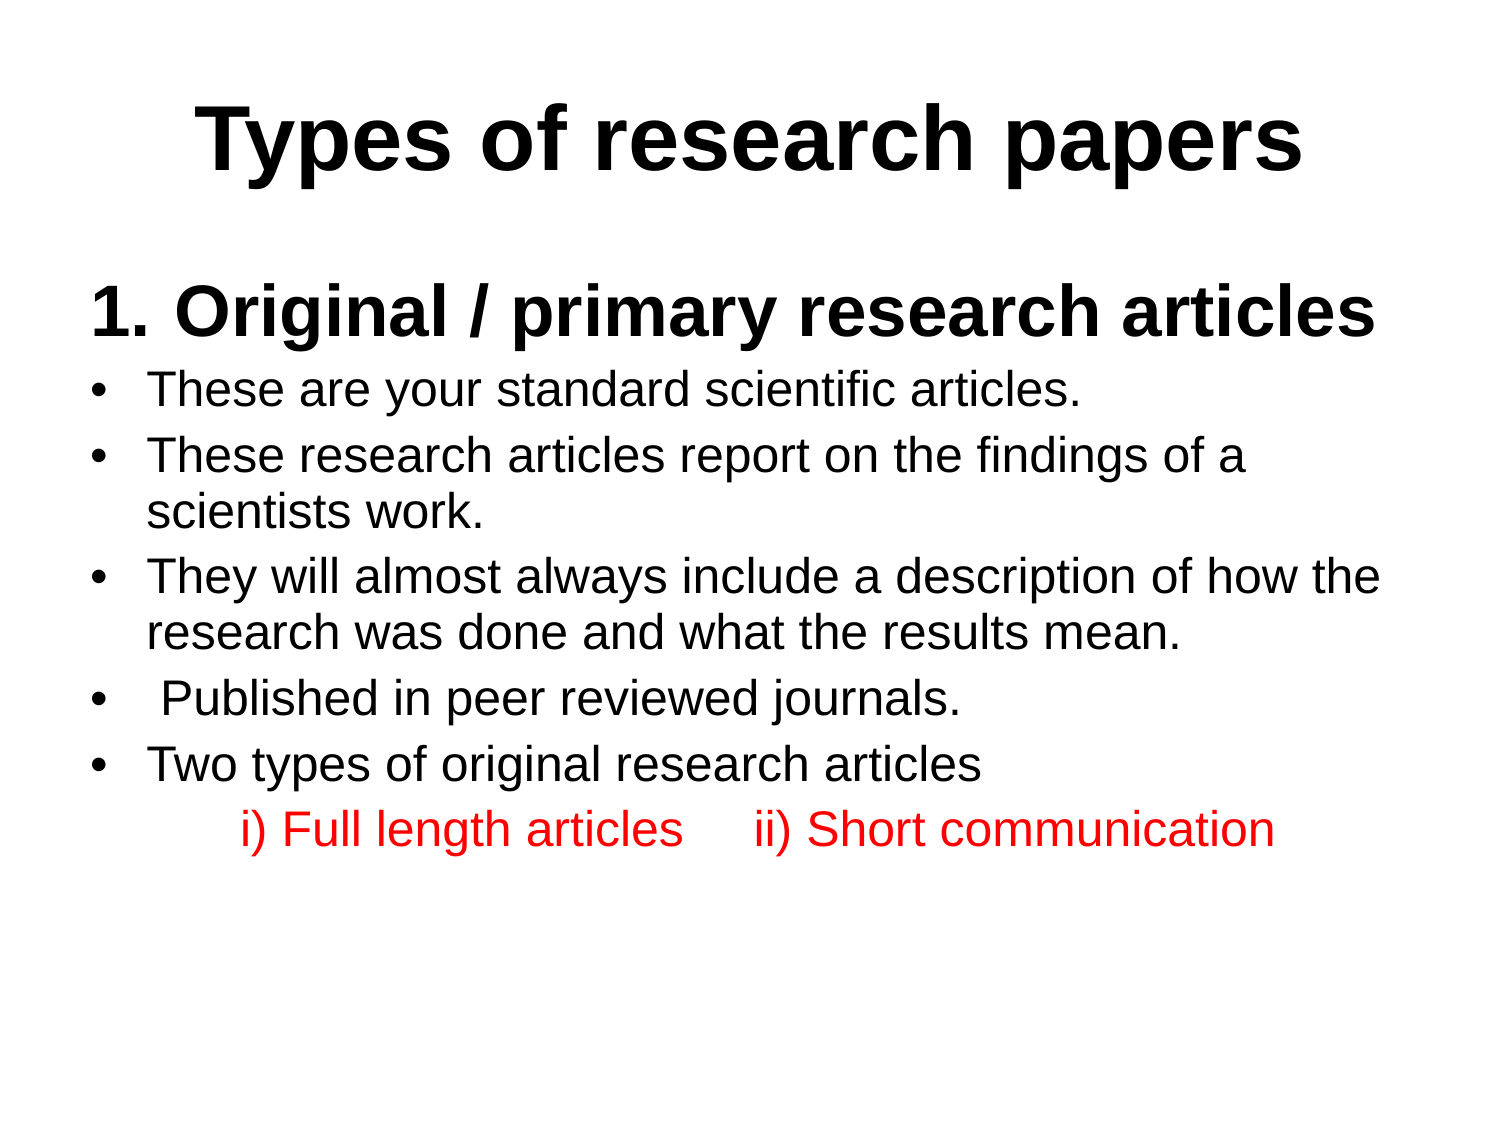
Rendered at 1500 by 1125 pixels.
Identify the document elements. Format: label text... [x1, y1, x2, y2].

list Original / primary research articles These are your standard scientific articles. These research articles report on the findings of a scientists work. They will almost always include a description of how the research was done and what the results mean. Published in peer reviewed journals. Two types of original research articles i) Full length articles ii) Short communication [75, 262, 1425, 1005]
title Types of research papers [75, 45, 1425, 233]
